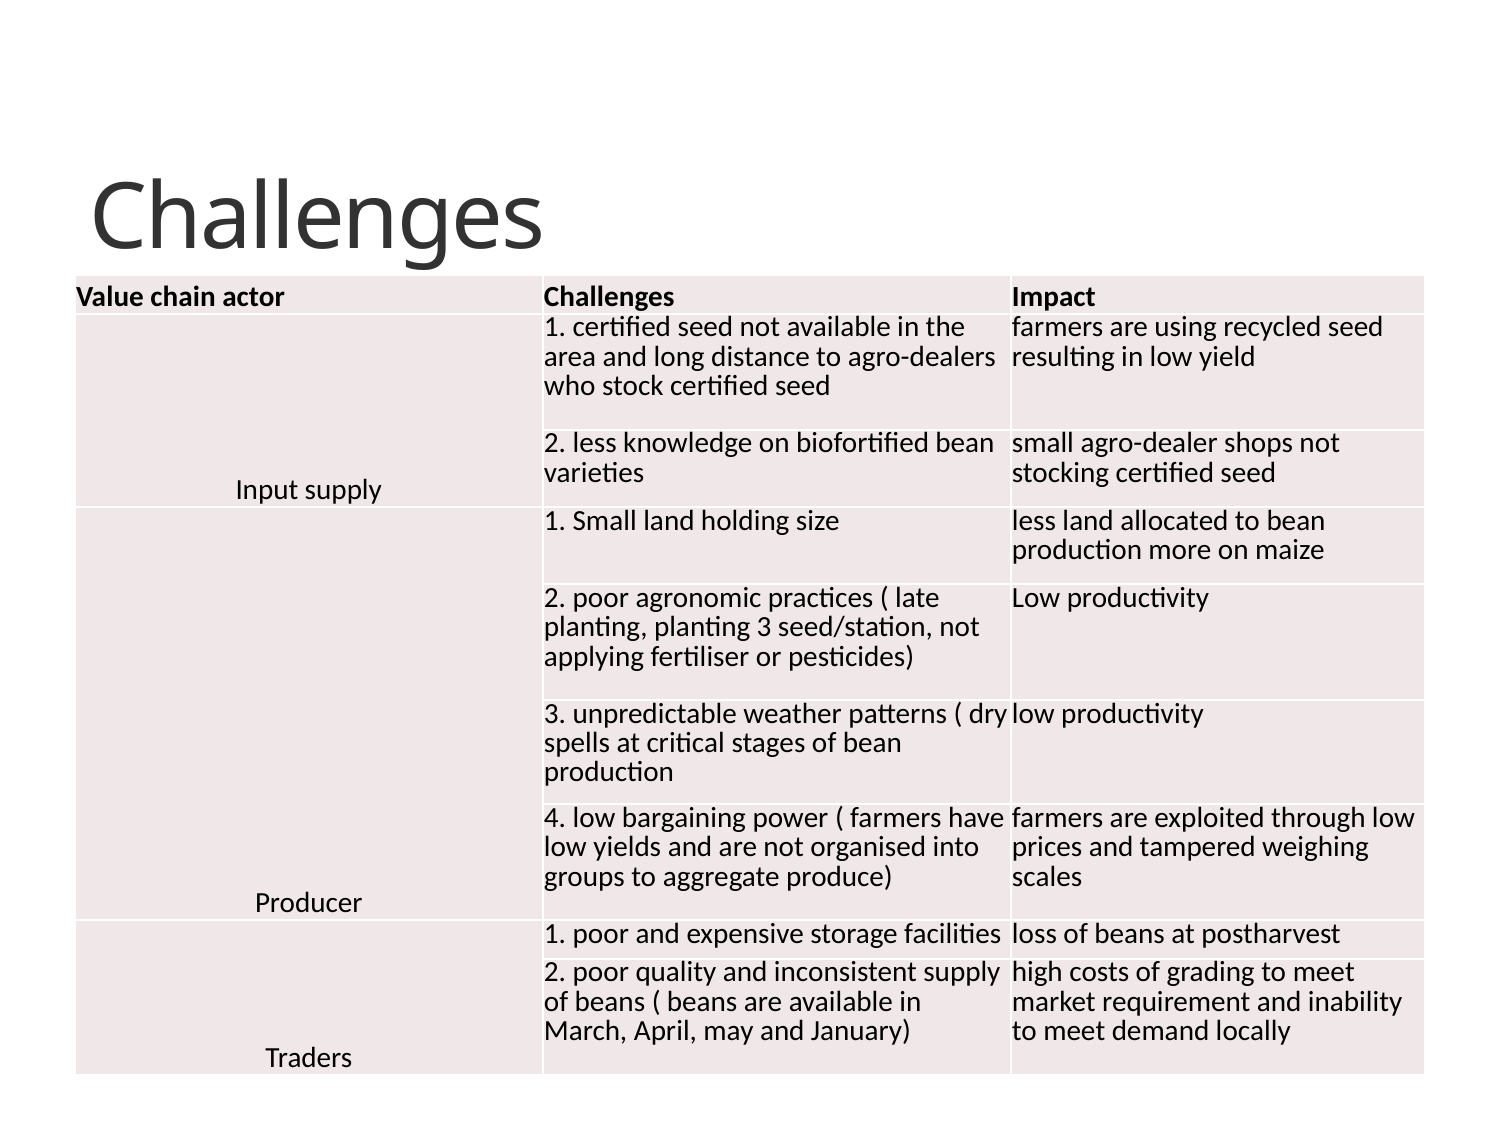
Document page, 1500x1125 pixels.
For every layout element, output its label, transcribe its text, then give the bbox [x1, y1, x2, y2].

table_cell 2. less knowledge on biofortified bean varieties [544, 431, 1010, 506]
table_cell farmers are using recycled seed resulting in low yield [1012, 315, 1424, 429]
table_cell low productivity [1012, 701, 1424, 803]
table_header Challenges [544, 276, 1010, 313]
table_cell 4. low bargaining power ( farmers have low yields and are not organised into groups to aggregate produce) [544, 805, 1010, 919]
table_cell farmers are exploited through low prices and tampered weighing scales [1012, 805, 1424, 919]
title Challenges [75, 149, 1325, 274]
table_cell Traders [76, 921, 542, 1074]
table_cell 1. poor and expensive storage facilities [544, 921, 1010, 958]
table_cell loss of beans at postharvest [1012, 921, 1424, 958]
table_cell high costs of grading to meet market requirement and inability to meet demand locally [1012, 960, 1424, 1074]
table_header Value chain actor [76, 276, 542, 313]
table_cell Producer [76, 508, 542, 919]
table_cell small agro-dealer shops not stocking certified seed [1012, 431, 1424, 506]
table_cell 1. certified seed not available in the area and long distance to agro-dealers who stock certified seed [544, 315, 1010, 429]
table_cell 3. unpredictable weather patterns ( dry spells at critical stages of bean production [544, 701, 1010, 803]
table_cell less land allocated to bean production more on maize [1012, 508, 1424, 583]
table_cell 2. poor agronomic practices ( late planting, planting 3 seed/station, not applying fertiliser or pesticides) [544, 585, 1010, 699]
table_cell 2. poor quality and inconsistent supply of beans ( beans are available in March, April, may and January) [544, 960, 1010, 1074]
table_cell 1. Small land holding size [544, 508, 1010, 583]
table_header Impact [1012, 276, 1424, 313]
table_cell Input supply [76, 315, 542, 506]
table_cell Low productivity [1012, 585, 1424, 699]
